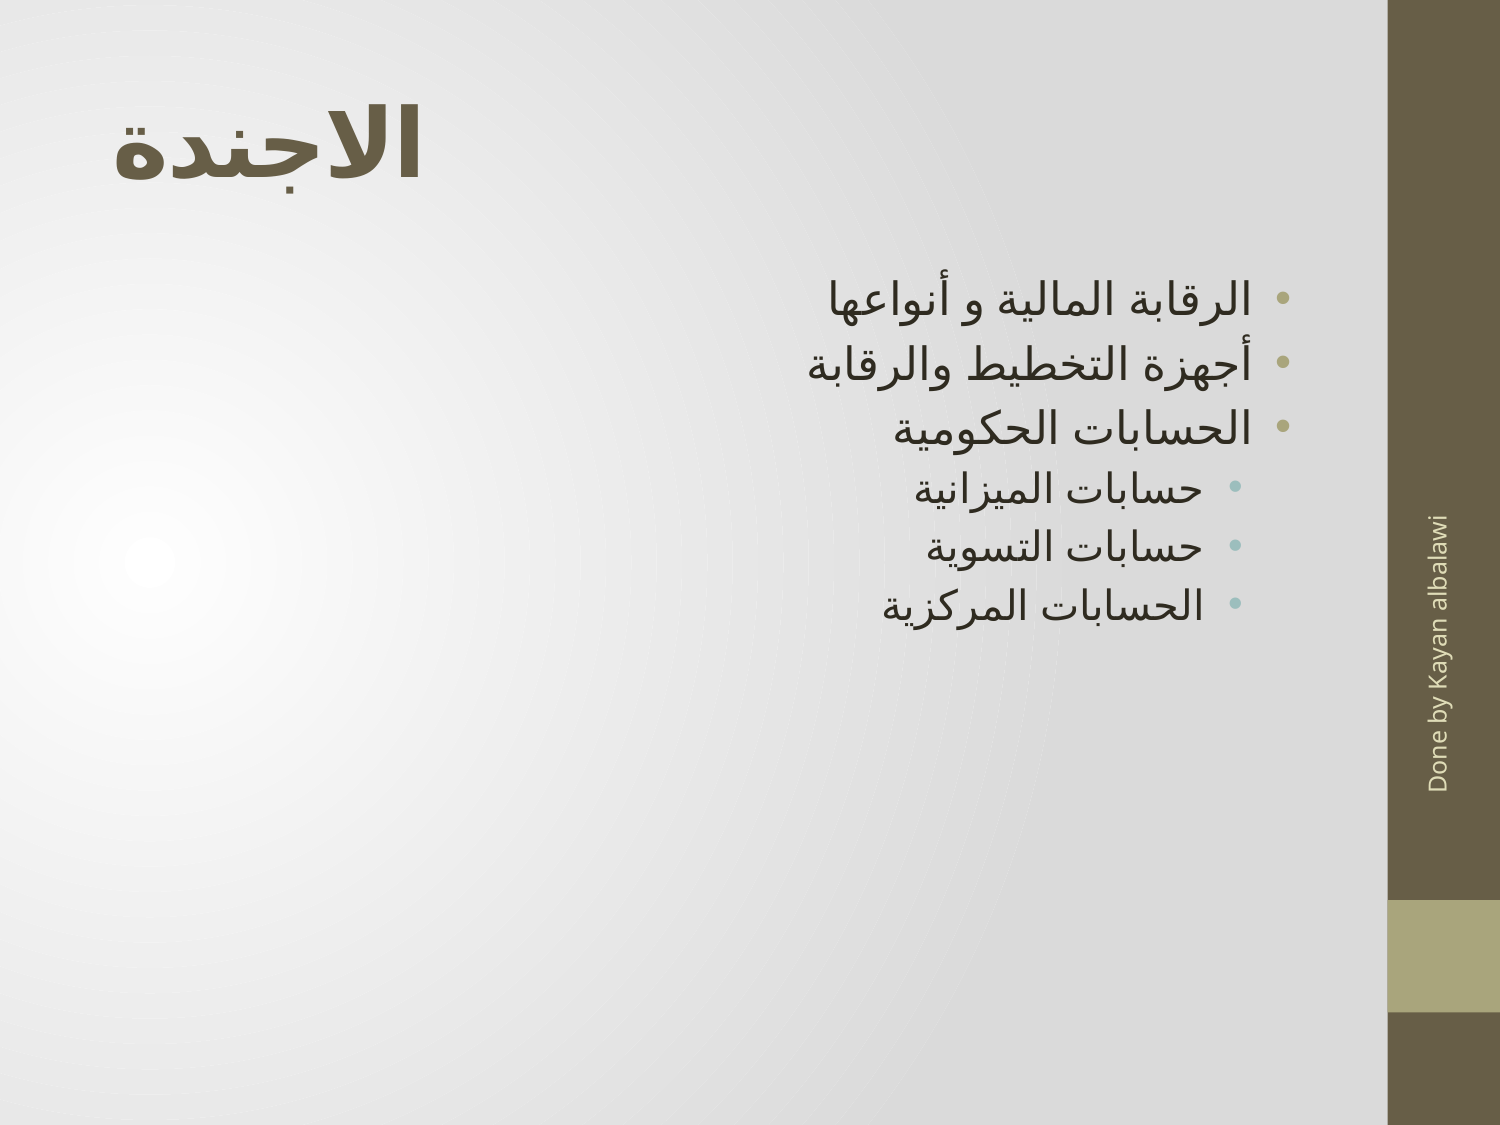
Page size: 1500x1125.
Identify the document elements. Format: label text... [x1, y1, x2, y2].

list الرقابة المالية و أنواعها أجهزة التخطيط والرقابة الحسابات الحكومية حسابات الميزانية حسابات التسوية الحسابات المركزية [75, 262, 1325, 1050]
title الاجندة [75, 45, 1325, 233]
footer Done by Kayan albalawi [1408, 500, 1469, 889]
